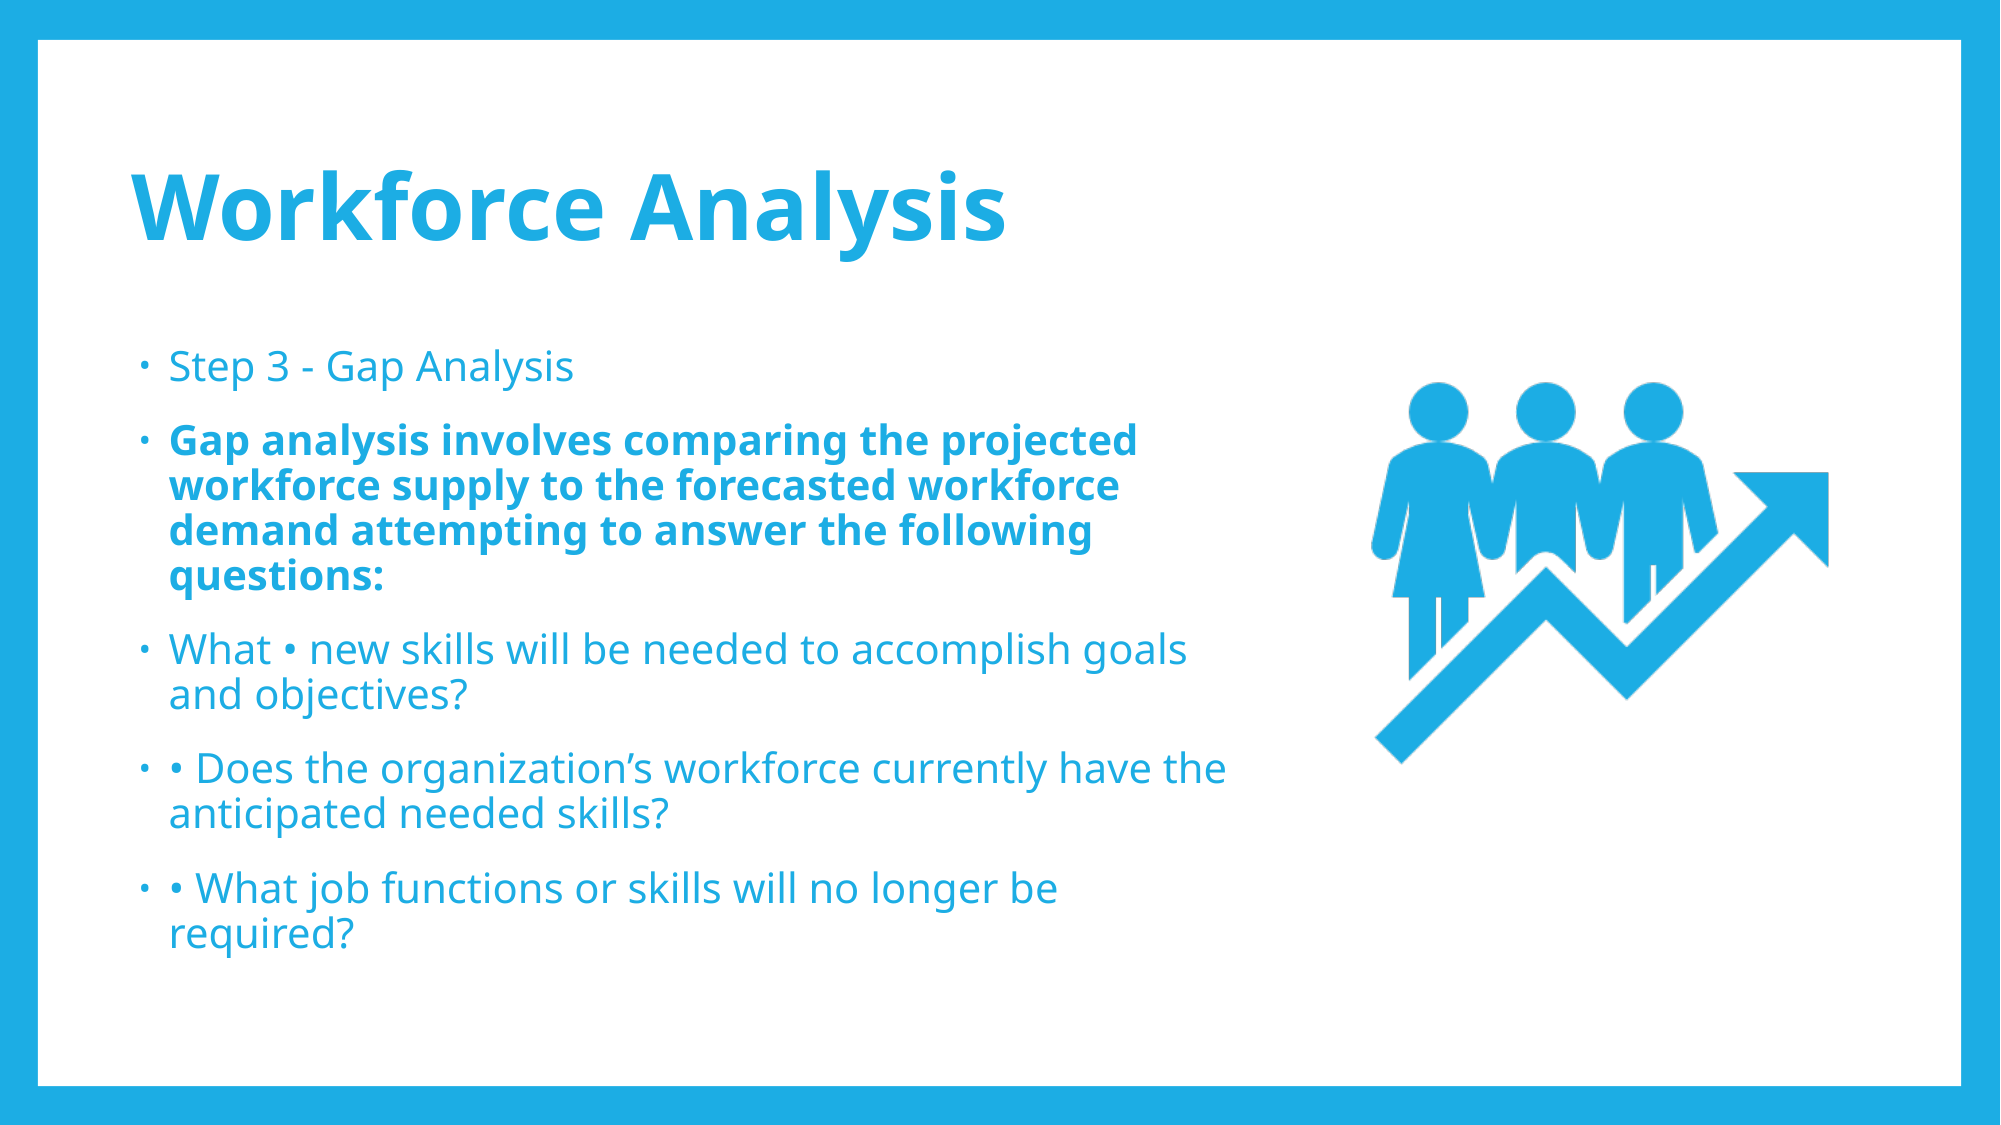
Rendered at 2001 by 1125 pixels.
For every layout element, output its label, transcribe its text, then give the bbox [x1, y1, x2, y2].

list Step 3 - Gap Analysis Gap analysis involves comparing the projected workforce supply to the forecasted workforce demand attempting to answer the following questions: What • new skills will be needed to accomplish goals and objectives? • Does the organization’s workforce currently have the anticipated needed skills? • What job functions or skills will no longer be required? [115, 337, 1264, 1000]
title Workforce Analysis [115, 99, 1264, 323]
picture [1342, 304, 1858, 820]
